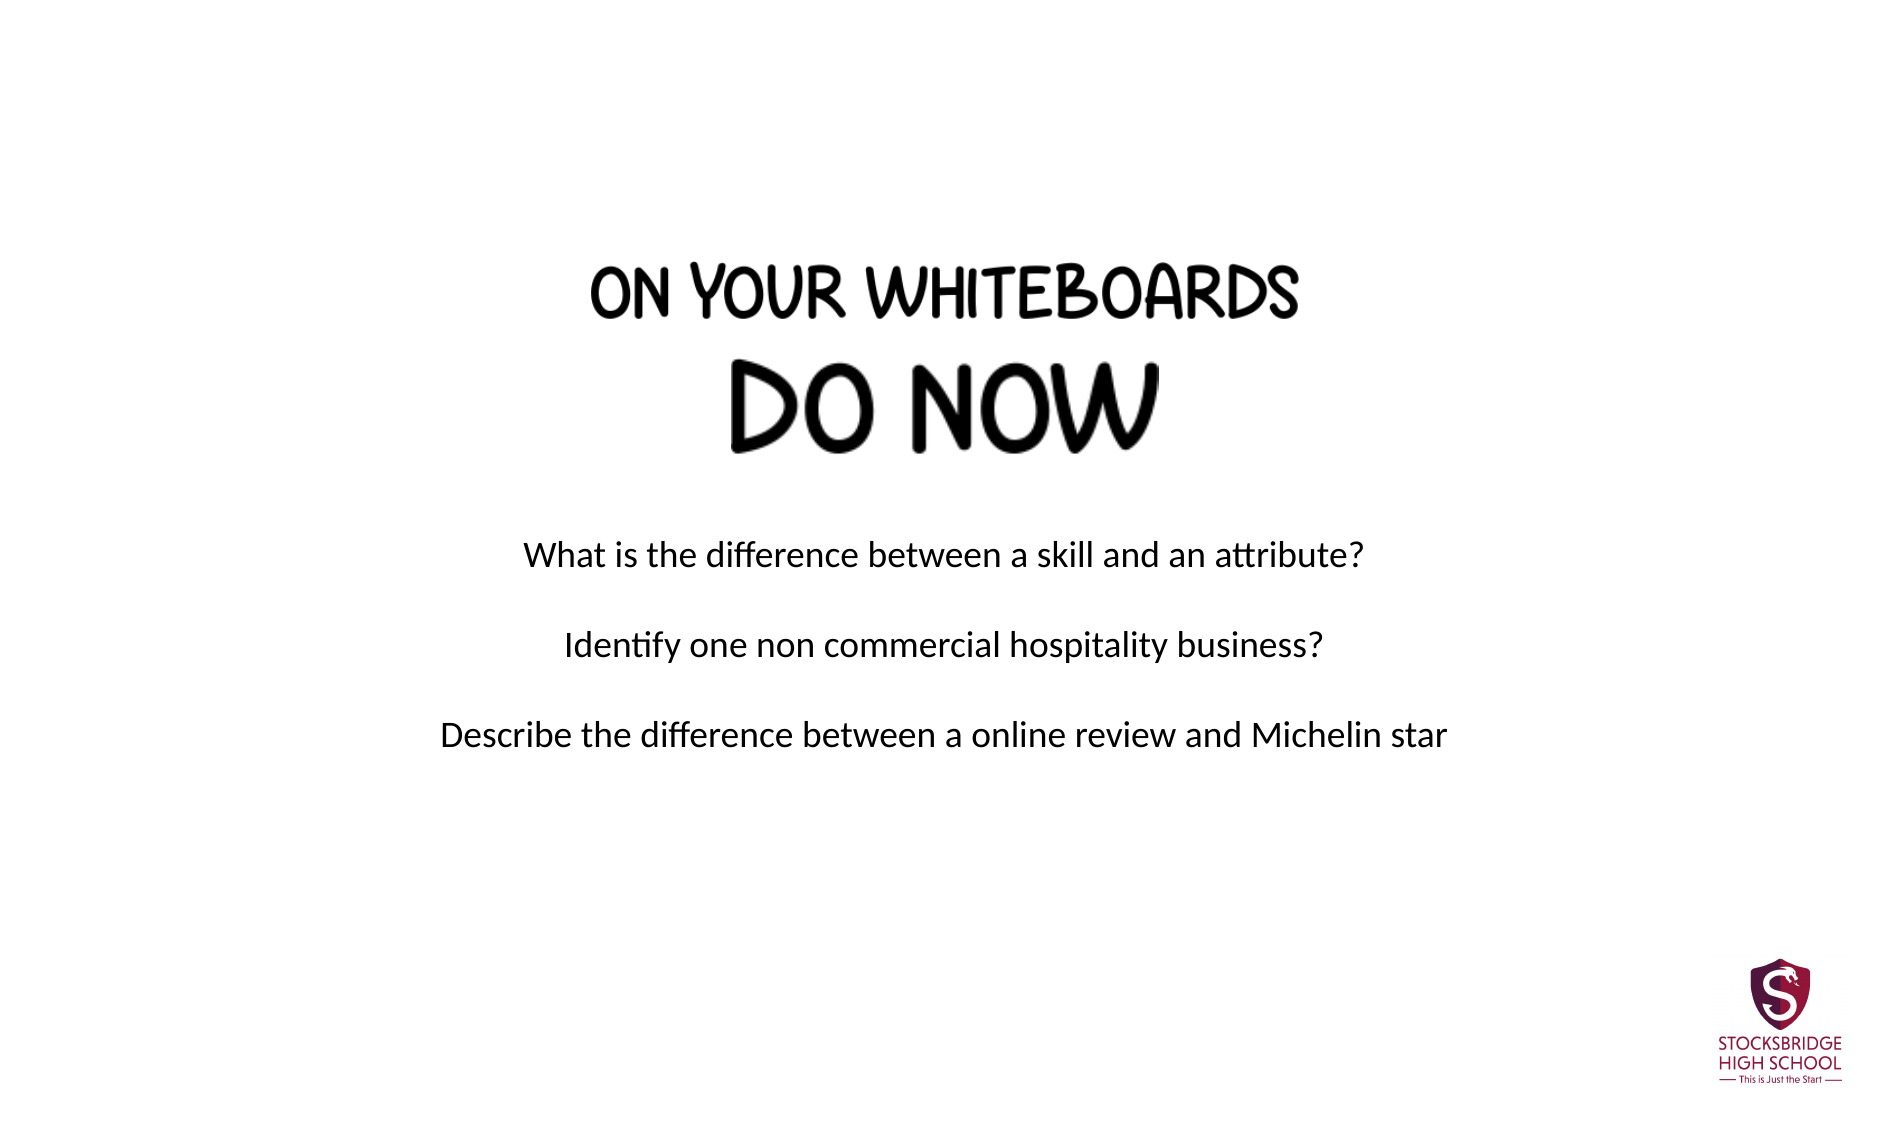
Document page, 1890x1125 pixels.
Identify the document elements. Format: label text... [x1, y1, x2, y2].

picture [590, 261, 1299, 321]
picture [1713, 956, 1848, 1084]
text_box What is the difference between a skill and an attribute? Identify one non commercial hospitality business? Describe the difference between a online review and Michelin star [370, 522, 1520, 763]
picture [731, 358, 1159, 456]
